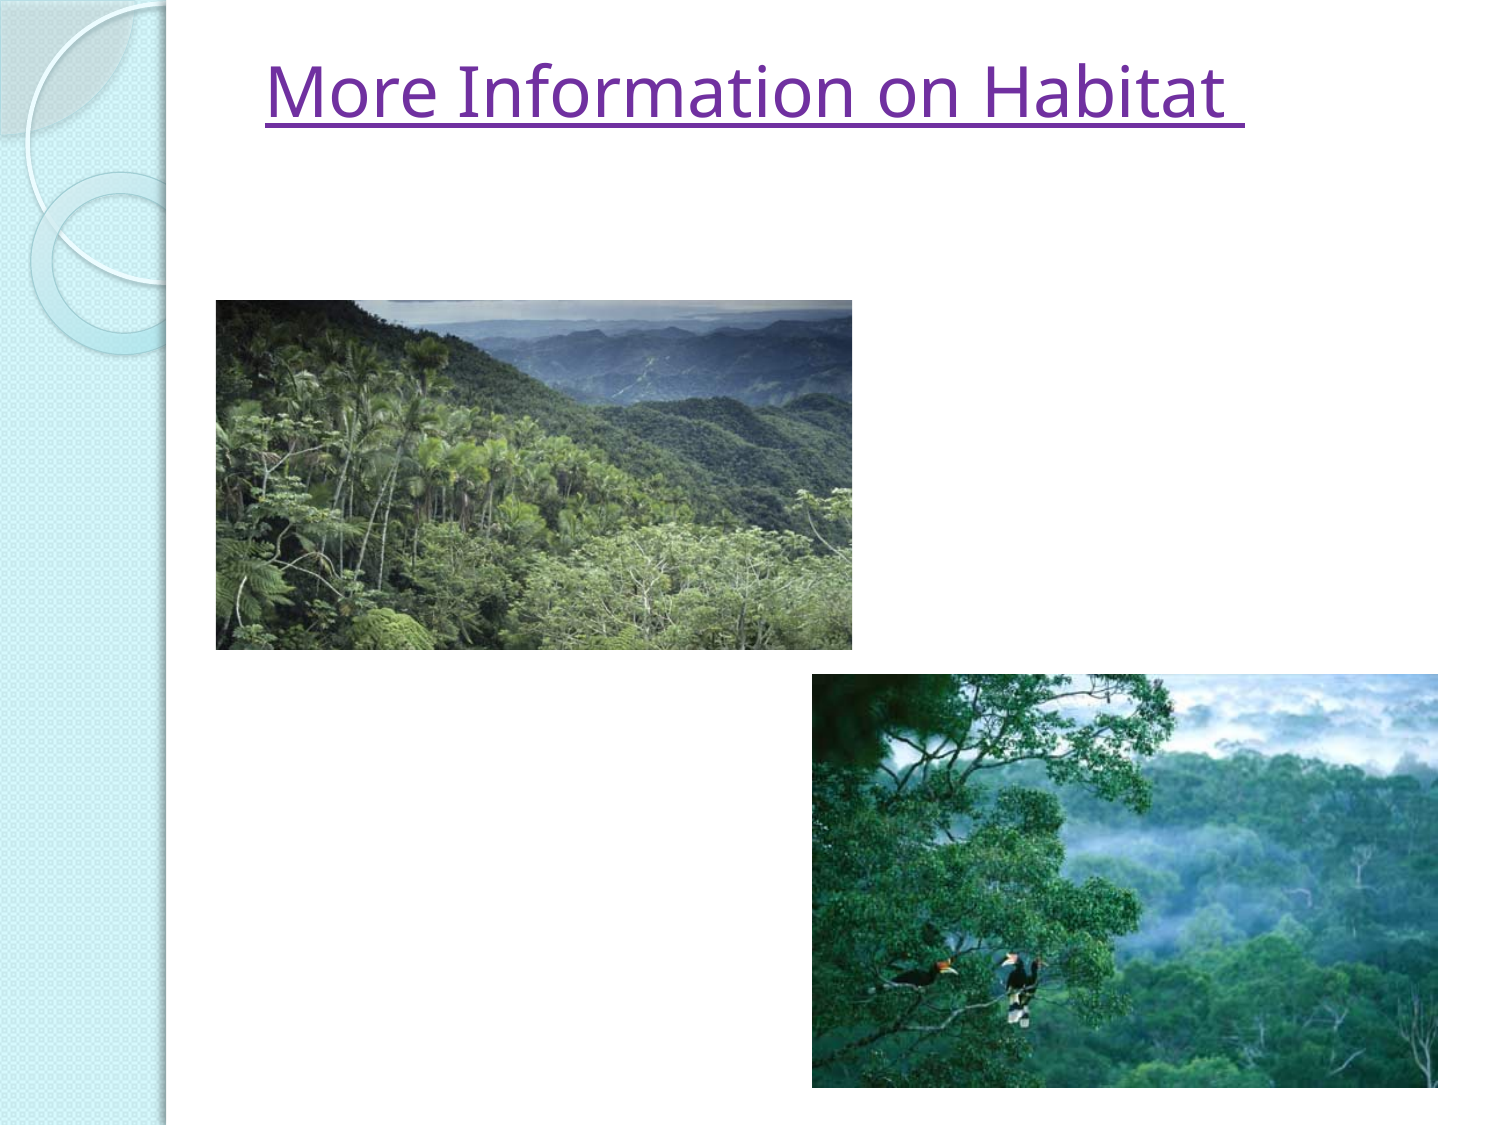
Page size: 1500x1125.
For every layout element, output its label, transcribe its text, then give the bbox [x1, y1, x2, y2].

title More Information on Habitat [249, 37, 1480, 225]
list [215, 299, 853, 651]
picture [812, 674, 1438, 1088]
